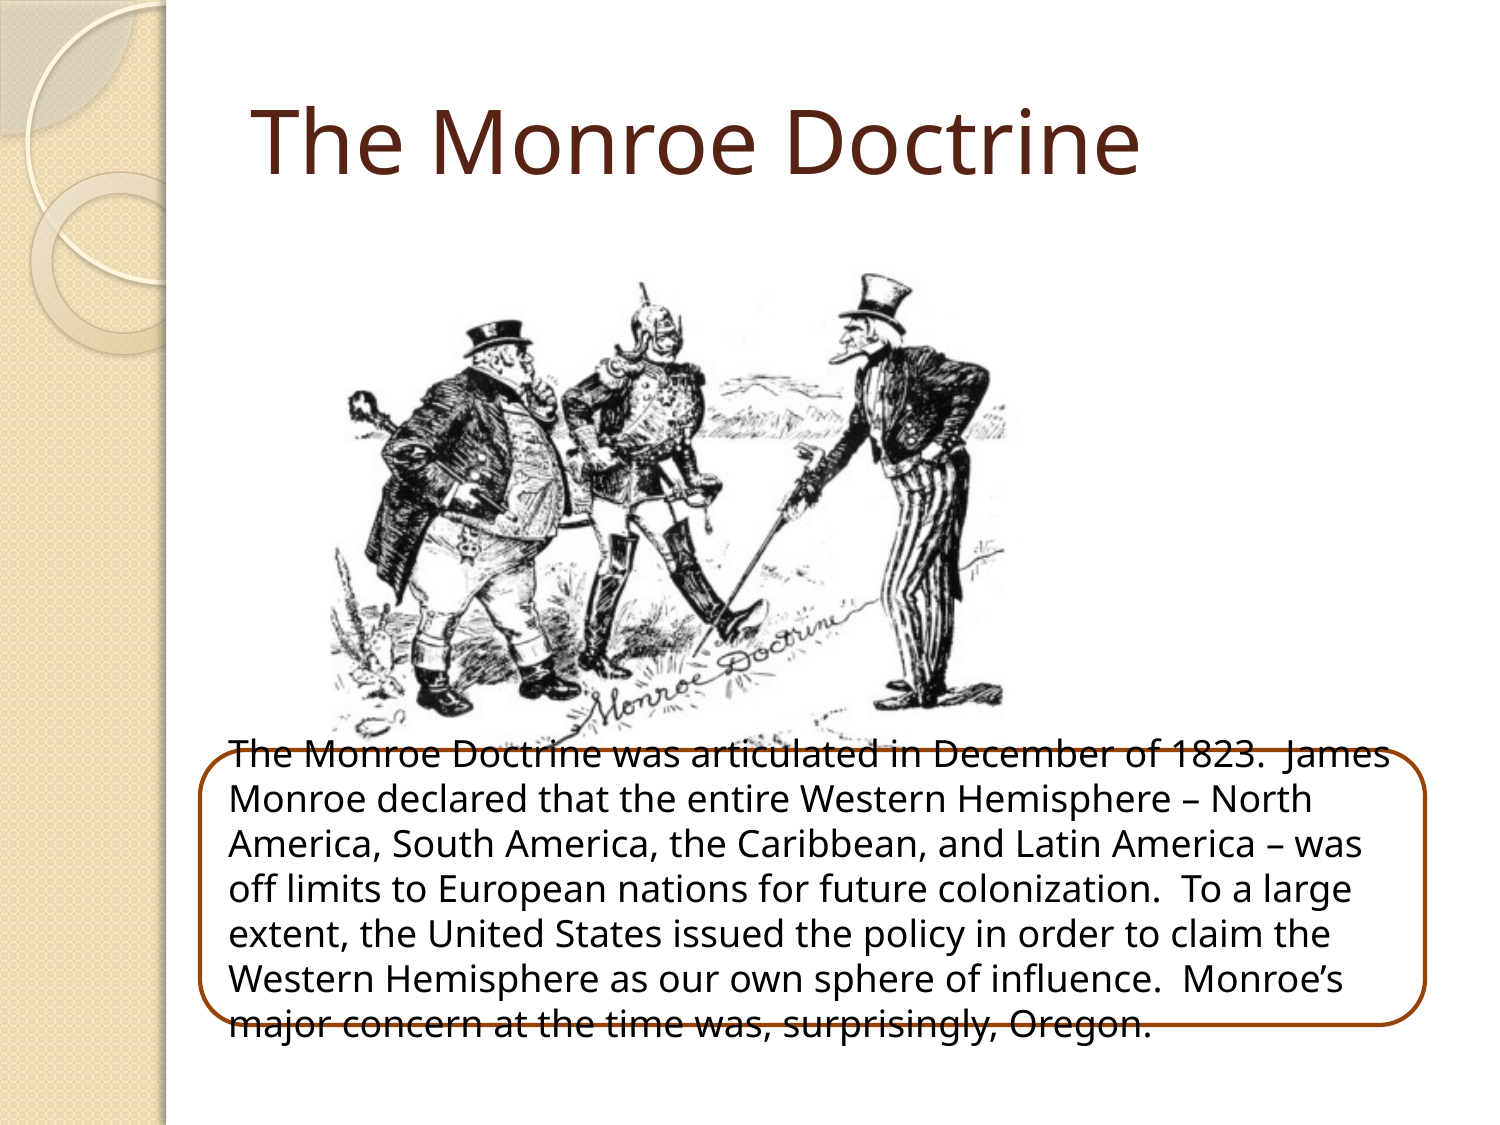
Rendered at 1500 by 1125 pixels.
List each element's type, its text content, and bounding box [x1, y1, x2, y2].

text_box The Monroe Doctrine was articulated in December of 1823. James Monroe declared that the entire Western Hemisphere – North America, South America, the Caribbean, and Latin America – was off limits to European nations for future colonization. To a large extent, the United States issued the policy in order to claim the Western Hemisphere as our own sphere of influence. Monroe’s major concern at the time was, surprisingly, Oregon. [197, 747, 1428, 1028]
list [262, 224, 1076, 835]
title The Monroe Doctrine [235, 45, 1466, 233]
